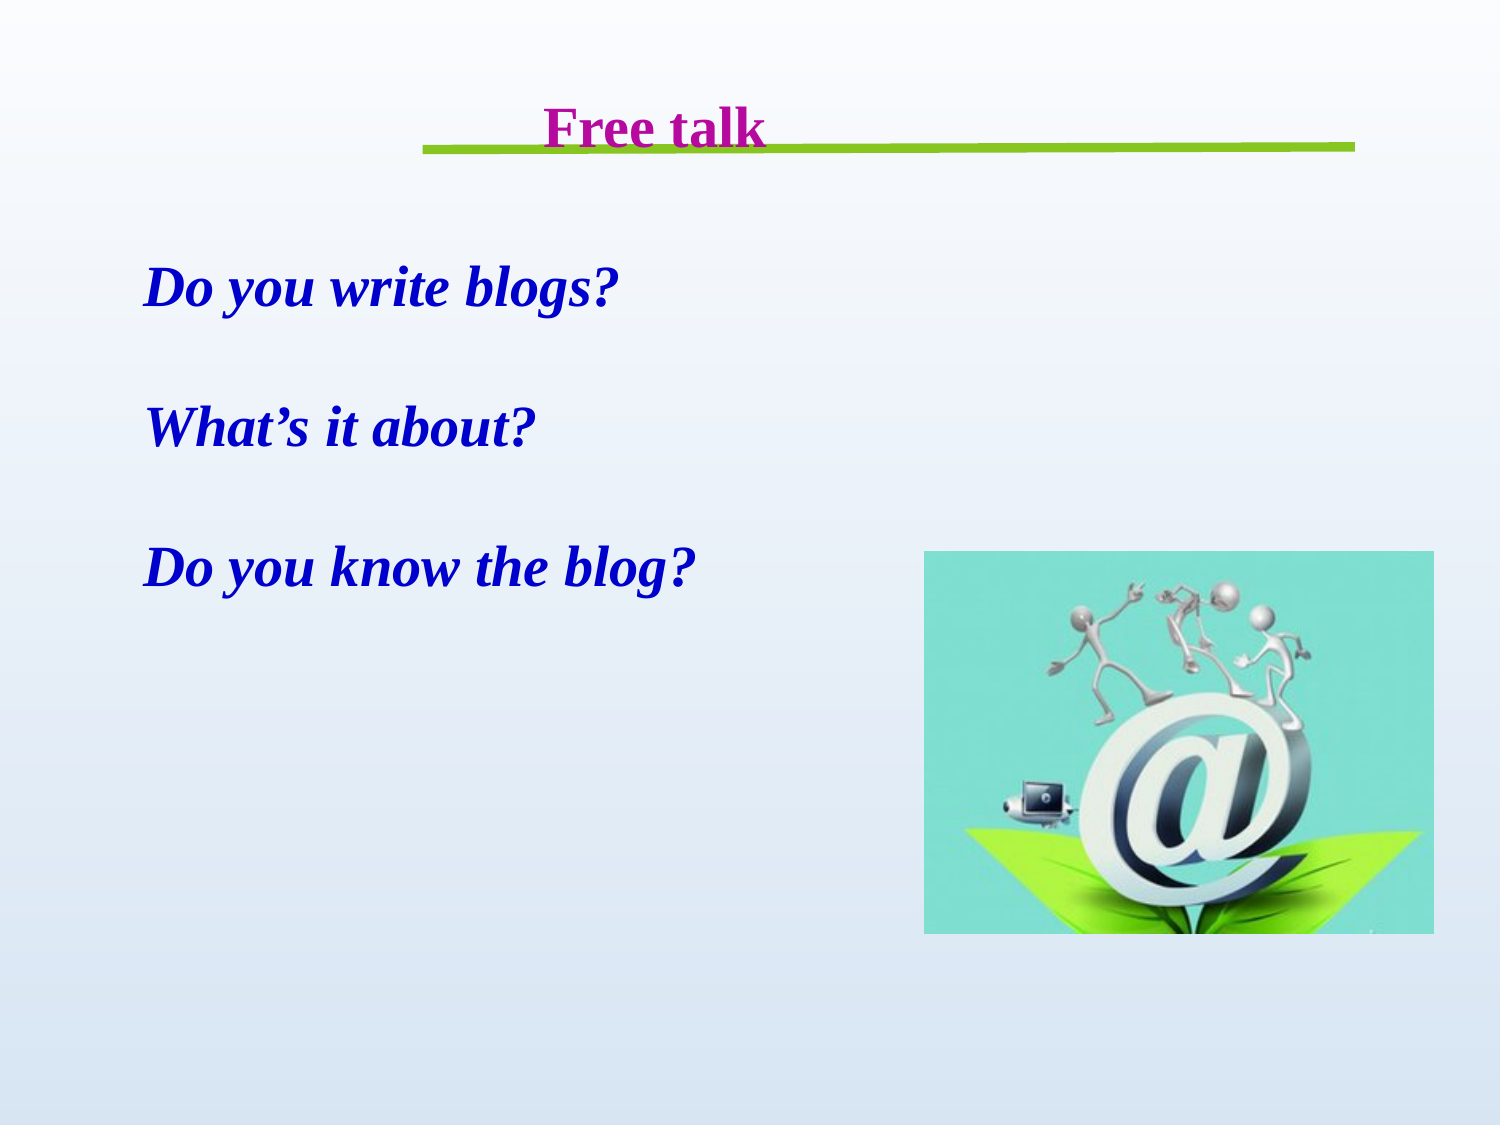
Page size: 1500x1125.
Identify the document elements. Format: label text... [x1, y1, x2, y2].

picture [924, 551, 1434, 934]
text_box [422, 146, 1356, 150]
text_box Free talk [528, 158, 1202, 167]
text_box Do you write blogs? What’s it about? Do you know the blog? [91, 240, 925, 606]
text_box Free talk [528, 60, 1202, 145]
